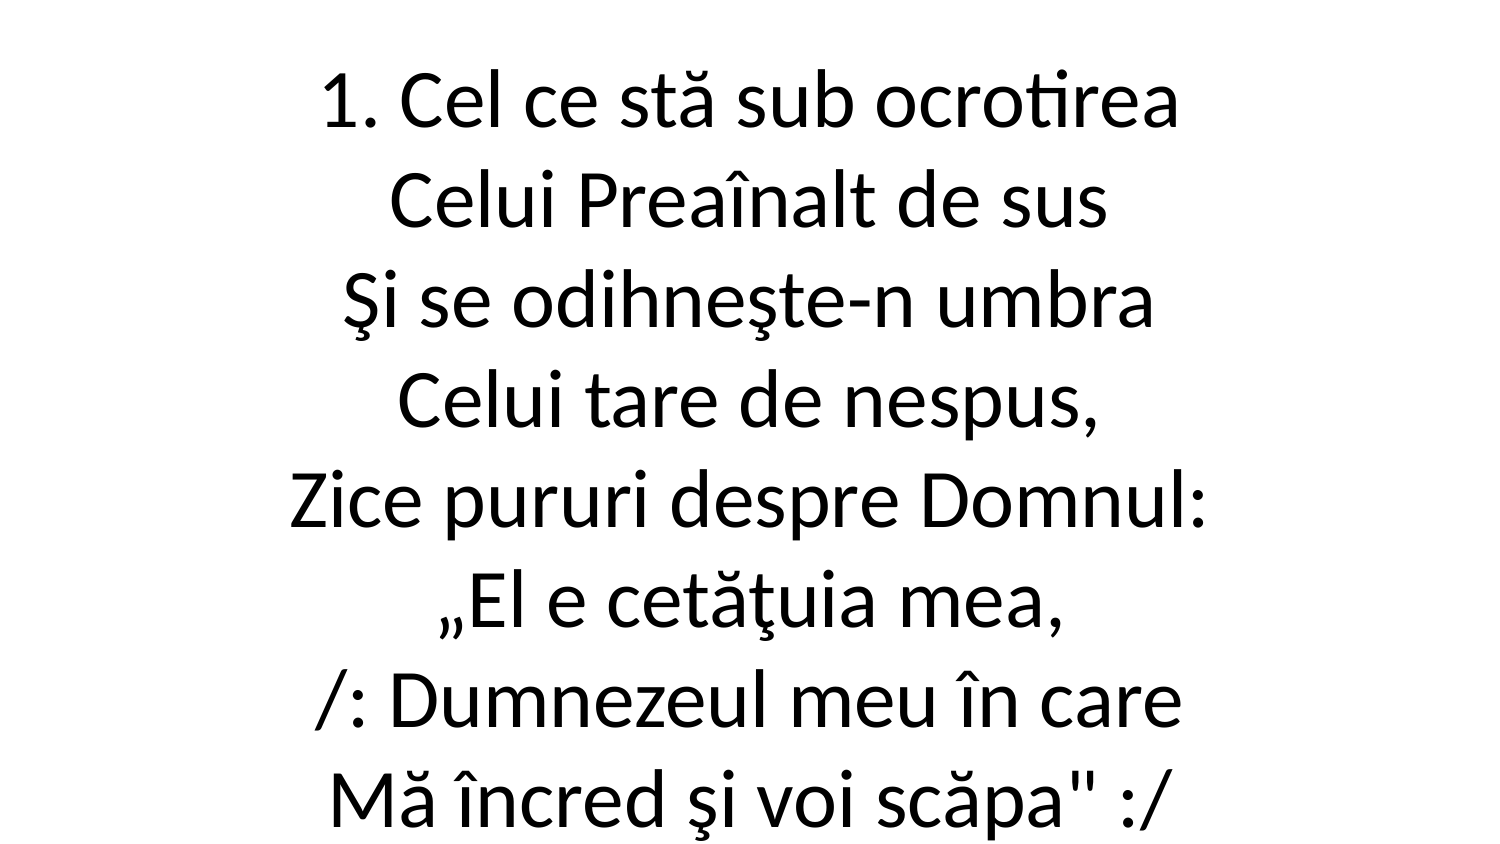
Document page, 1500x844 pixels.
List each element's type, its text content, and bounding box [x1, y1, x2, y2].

text_box 1. Cel ce stă sub ocrotirea Celui Preaînalt de sus Şi se odihneşte-n umbra Celui tare de nespus, Zice pururi despre Domnul: „El e cetăţuia mea, /: Dumnezeul meu în care Mă încred şi voi scăpa" :/ [274, 0, 1226, 844]
